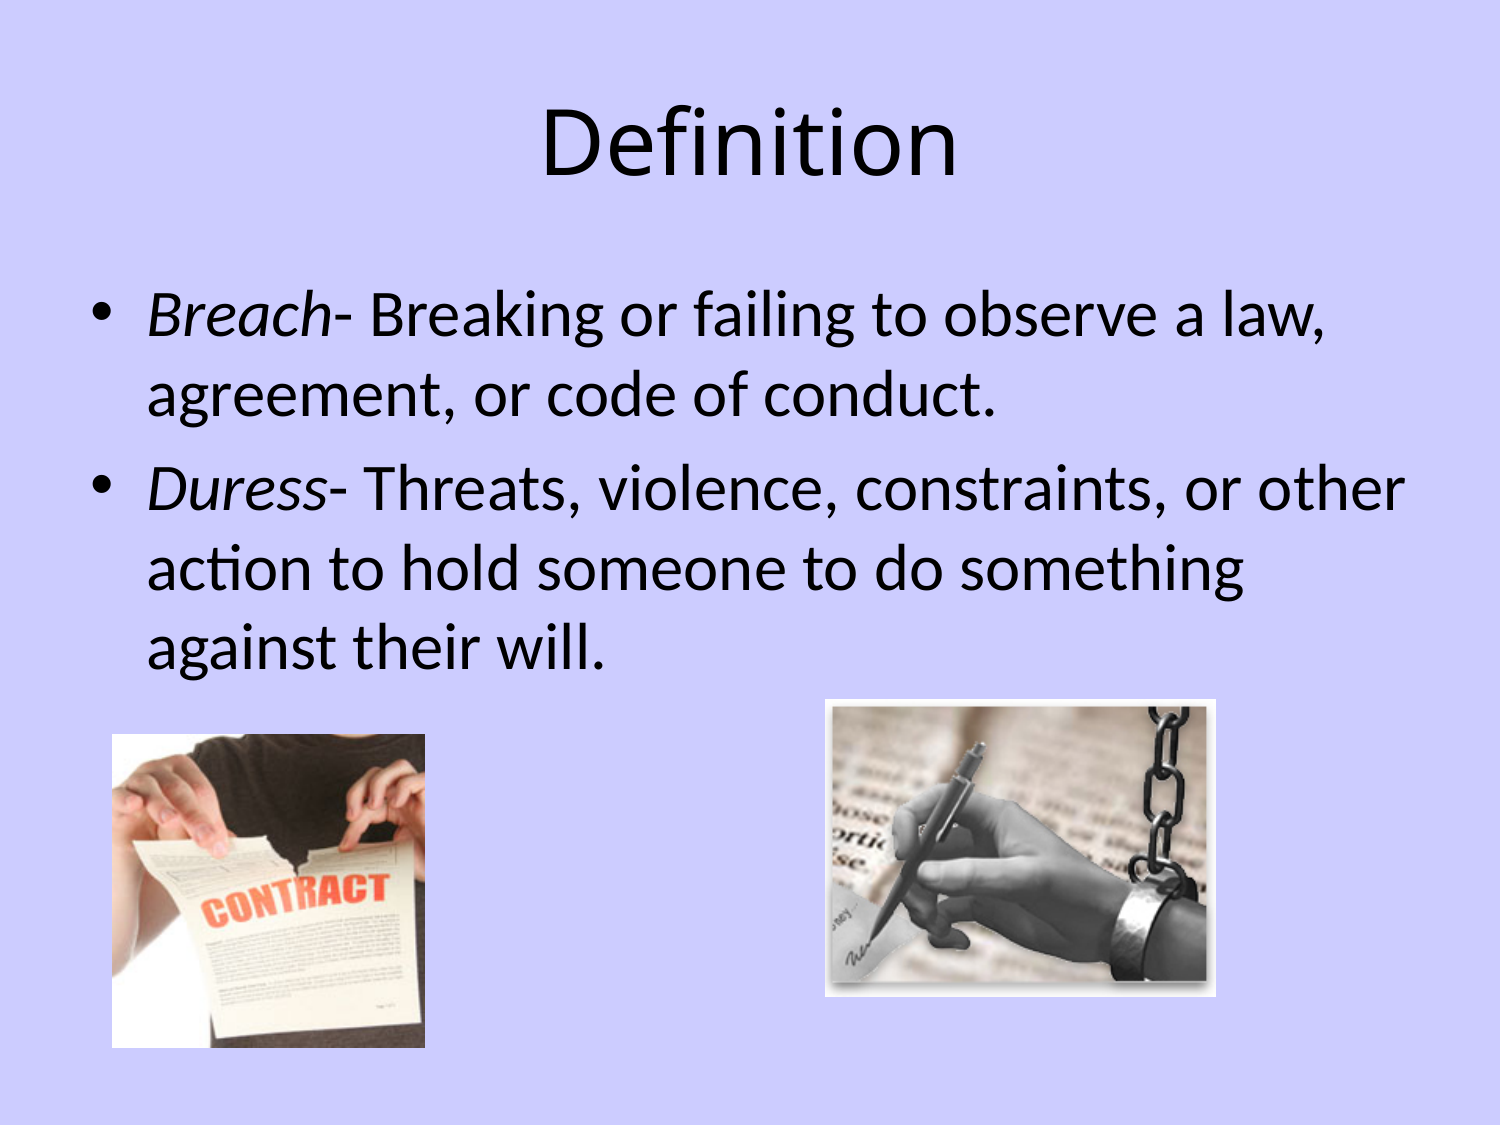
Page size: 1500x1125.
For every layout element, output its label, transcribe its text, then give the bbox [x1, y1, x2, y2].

picture [112, 734, 426, 1048]
title Definition [75, 45, 1425, 233]
picture [824, 699, 1216, 998]
list Breach- Breaking or failing to observe a law, agreement, or code of conduct. Duress- Threats, violence, constraints, or other action to hold someone to do something against their will. [75, 262, 1425, 1005]
